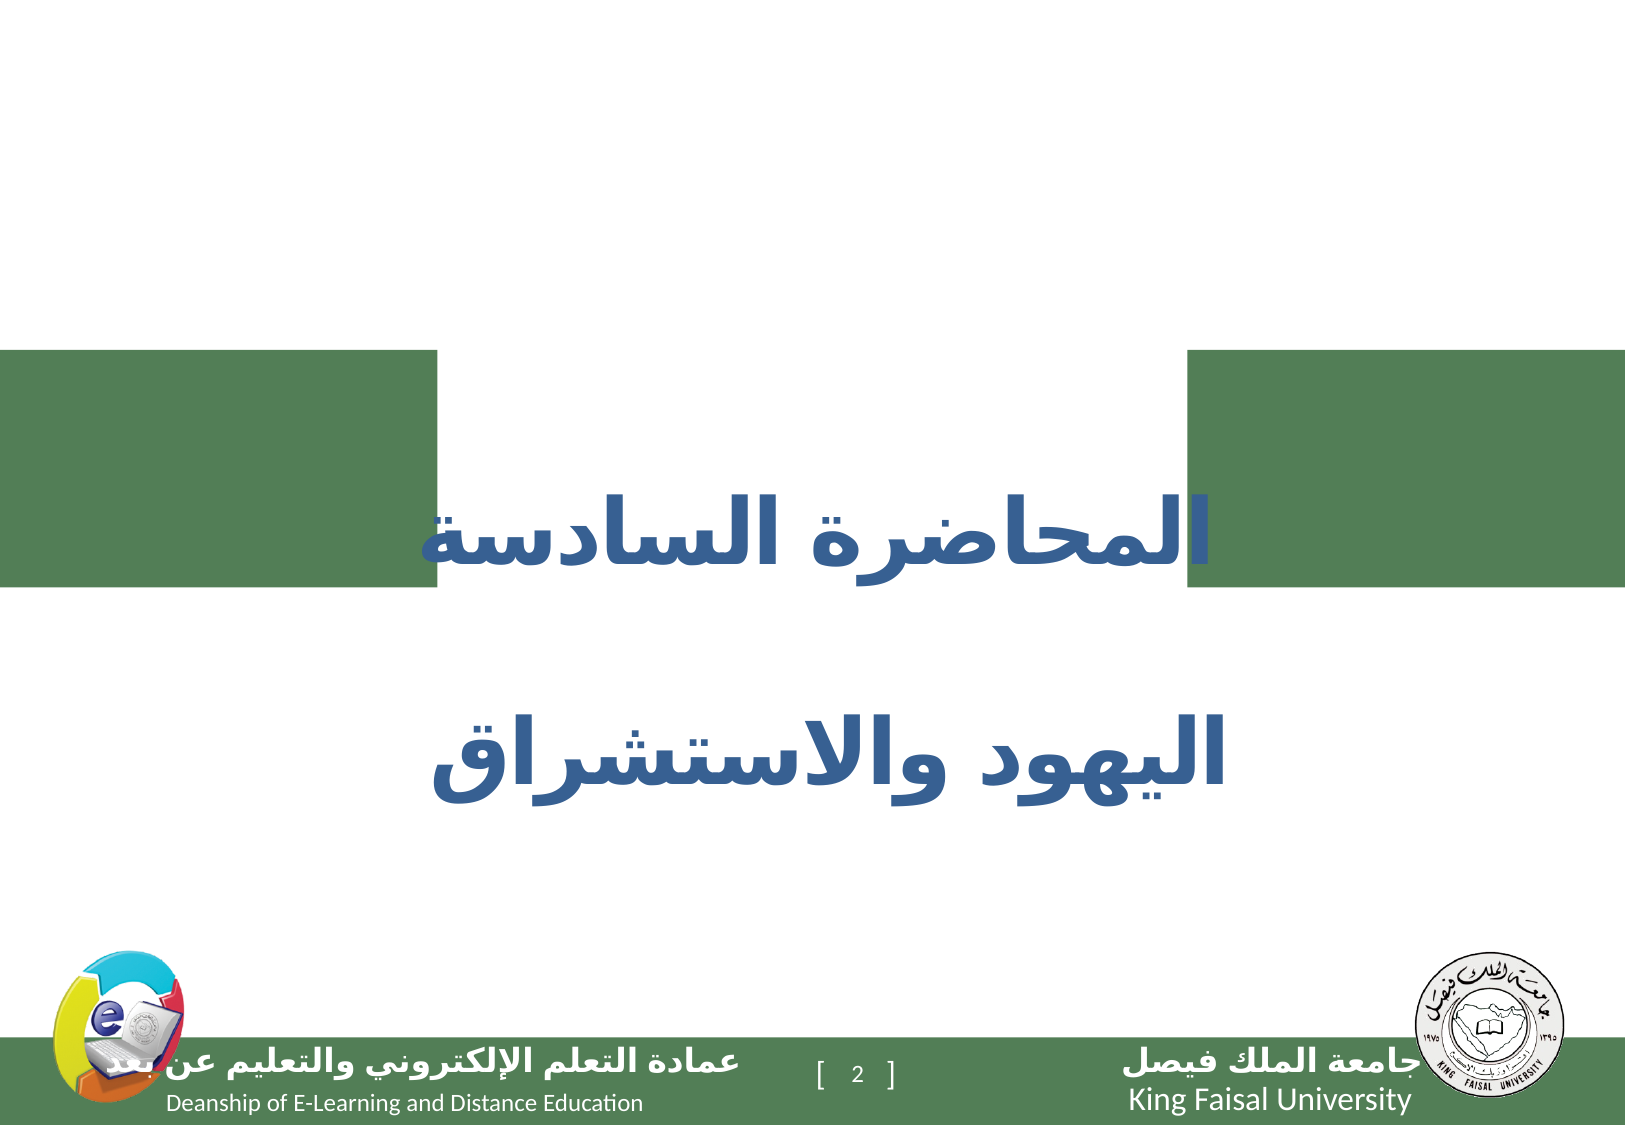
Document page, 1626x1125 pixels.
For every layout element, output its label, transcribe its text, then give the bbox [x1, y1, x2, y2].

slide_number 2 [800, 1042, 880, 1103]
picture [50, 949, 188, 1104]
title المحاضرة السادسة اليهود والاستشراق [124, 349, 1507, 926]
picture [1412, 949, 1567, 1100]
picture [170, 1097, 178, 1104]
